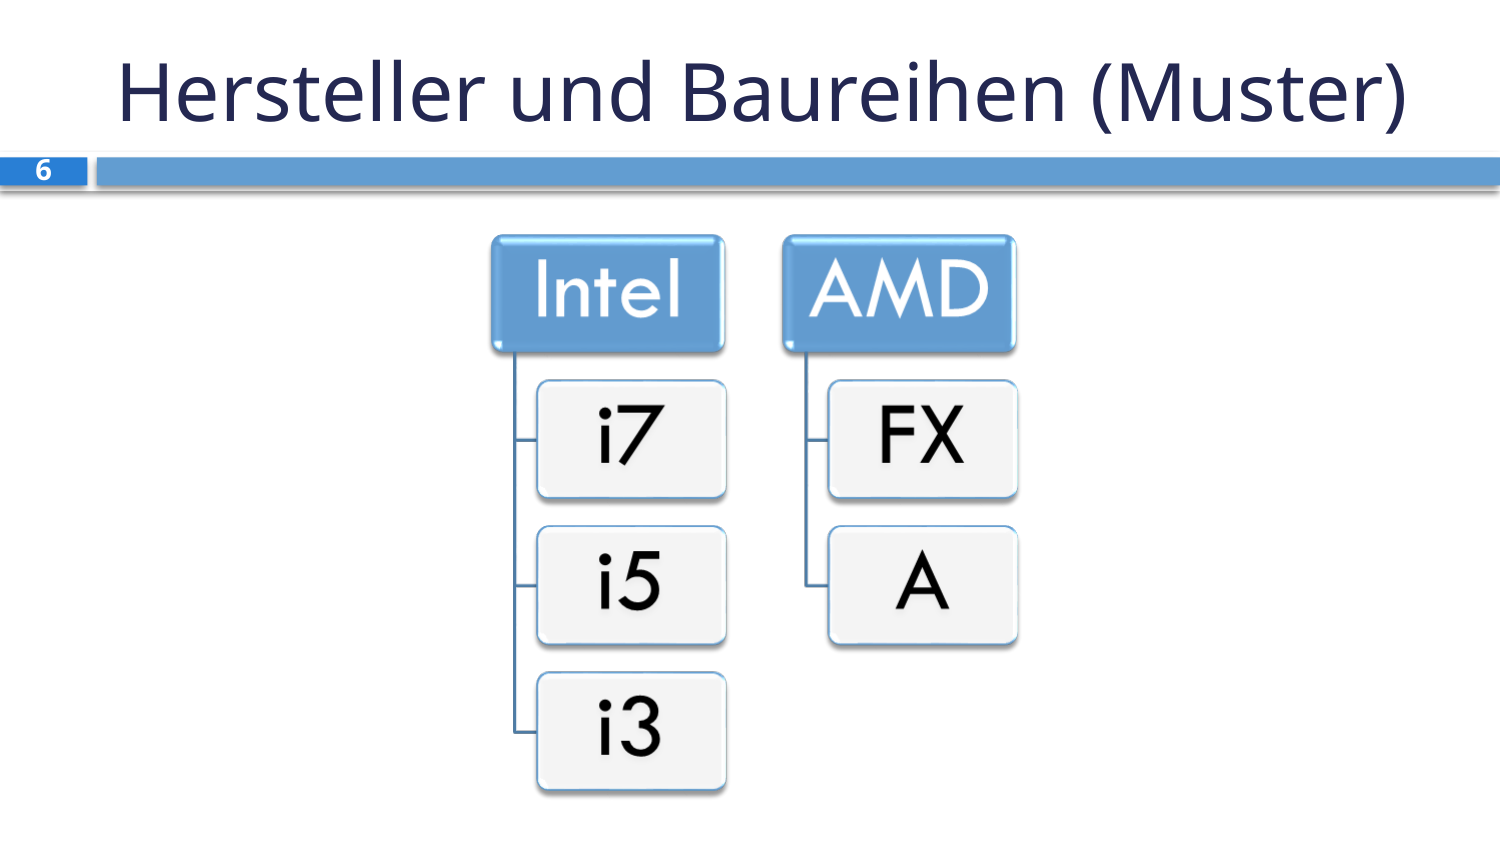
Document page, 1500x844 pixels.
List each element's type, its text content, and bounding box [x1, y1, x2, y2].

title Hersteller und Baureihen (Muster) [100, 28, 1438, 150]
slide_number 6 [0, 156, 88, 187]
picture [466, 208, 1046, 812]
